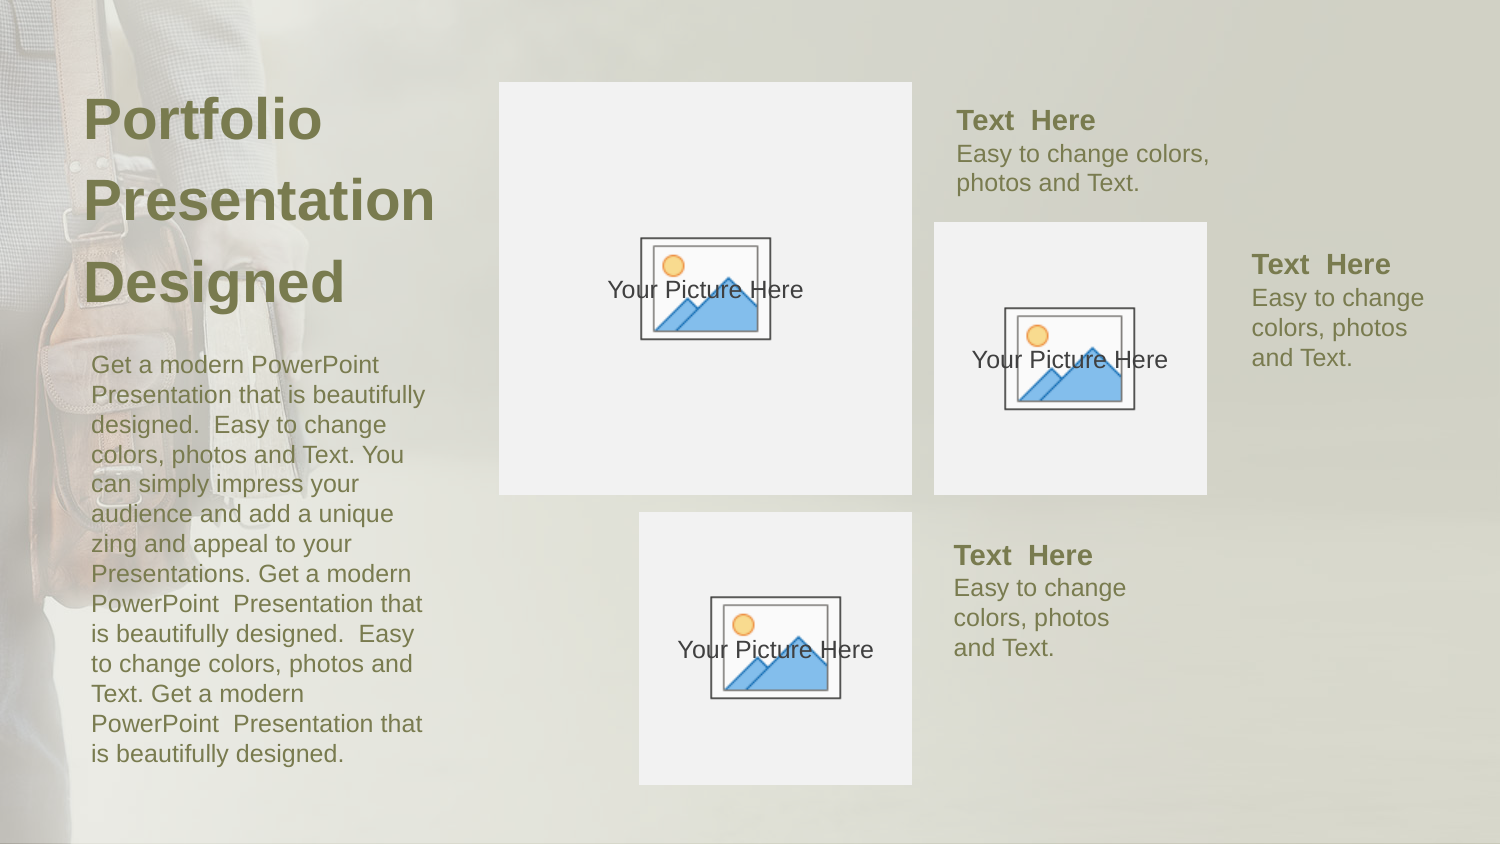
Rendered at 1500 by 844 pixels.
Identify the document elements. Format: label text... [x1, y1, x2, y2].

picture [498, 81, 913, 496]
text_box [1236, 237, 1448, 380]
text_box Portfolio Presentation Designed [68, 67, 530, 328]
text_box [0, 0, 1500, 844]
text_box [941, 93, 1238, 206]
picture [639, 511, 913, 786]
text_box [938, 527, 1150, 671]
picture [933, 222, 1207, 496]
text_box Get a modern PowerPoint Presentation that is beautifully designed. Easy to change colors, photos and Text. You can simply impress your audience and add a unique zing and appeal to your Presentations. Get a modern PowerPoint Presentation that is beautifully designed. Easy to change colors, photos and Text. Get a modern PowerPoint Presentation that is beautifully designed. [76, 340, 447, 775]
